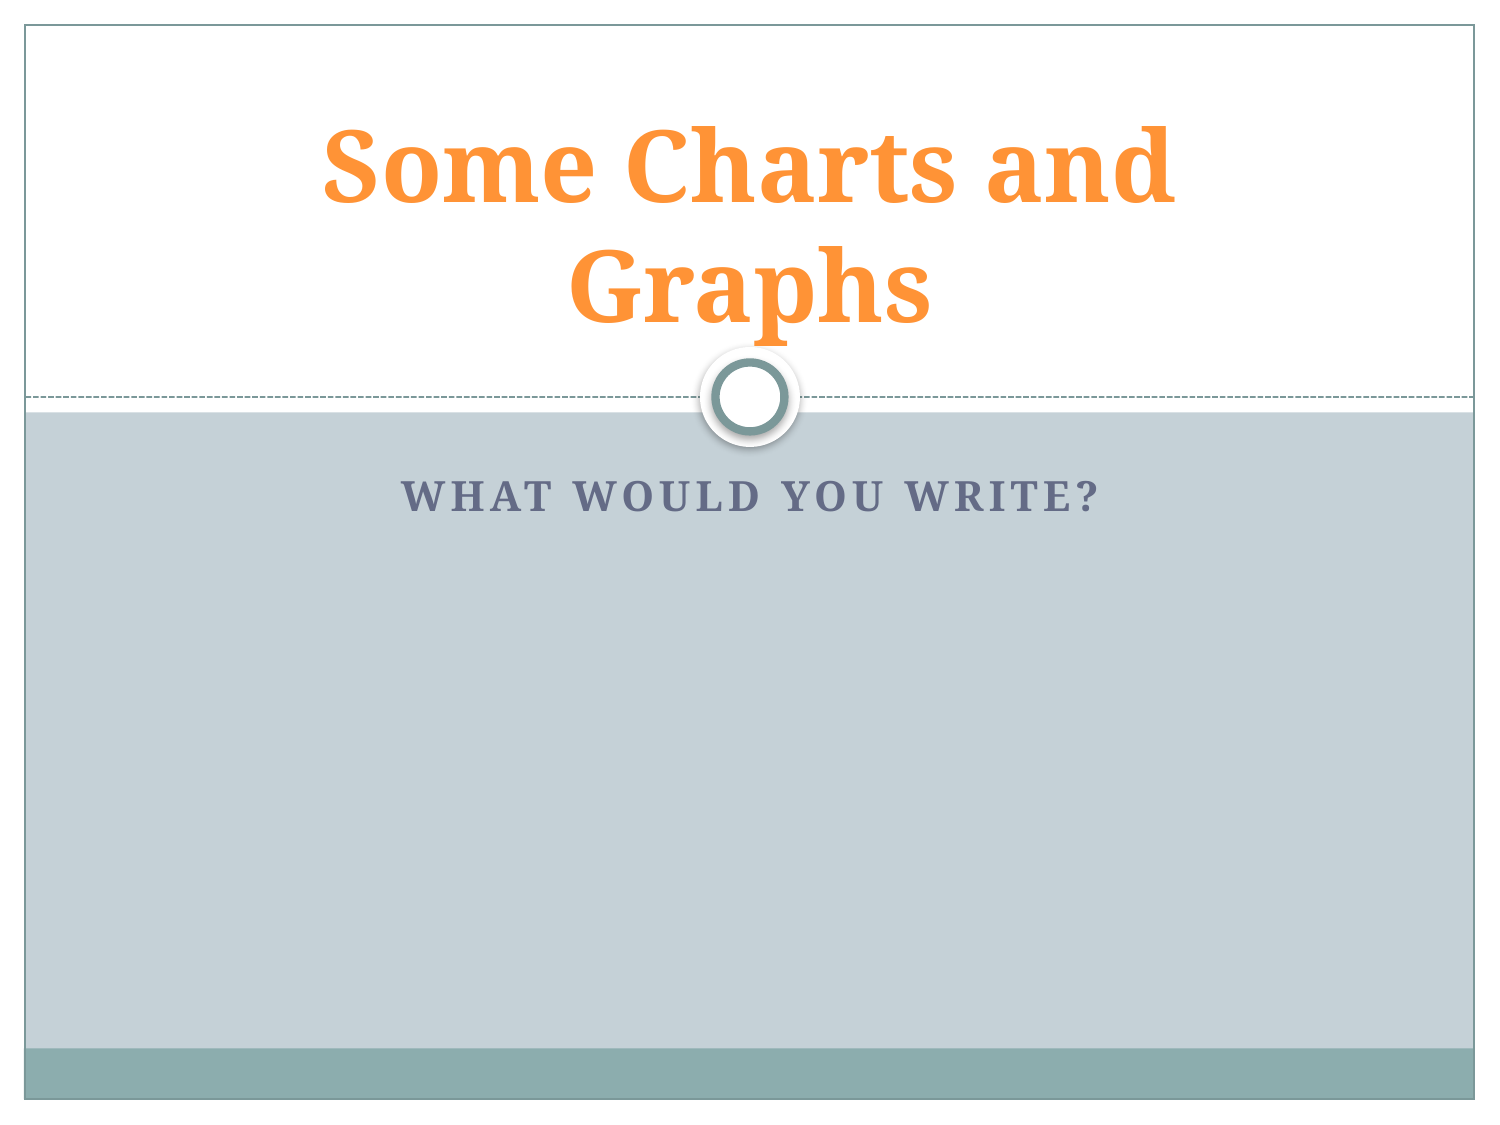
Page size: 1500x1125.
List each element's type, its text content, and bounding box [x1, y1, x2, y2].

title Some Charts and Graphs [112, 108, 1388, 350]
subtitle What would you write? [225, 462, 1275, 750]
